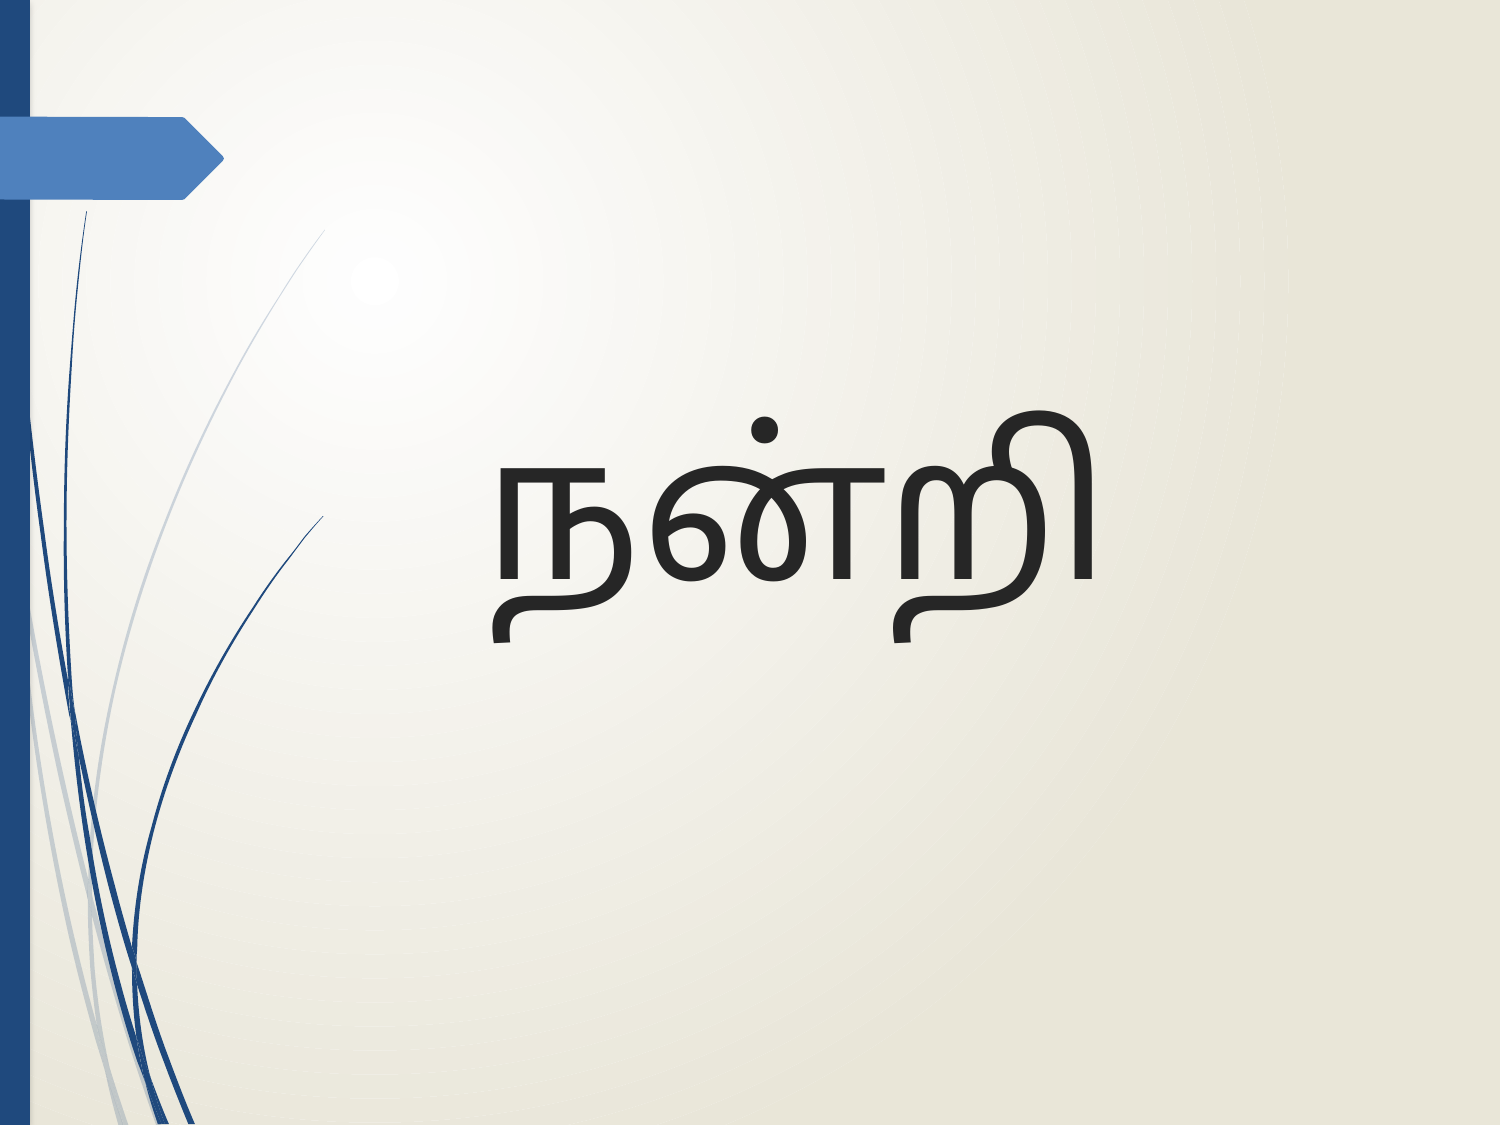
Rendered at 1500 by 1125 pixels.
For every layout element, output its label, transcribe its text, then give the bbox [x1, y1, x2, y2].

title நன்றி [319, 102, 1275, 863]
